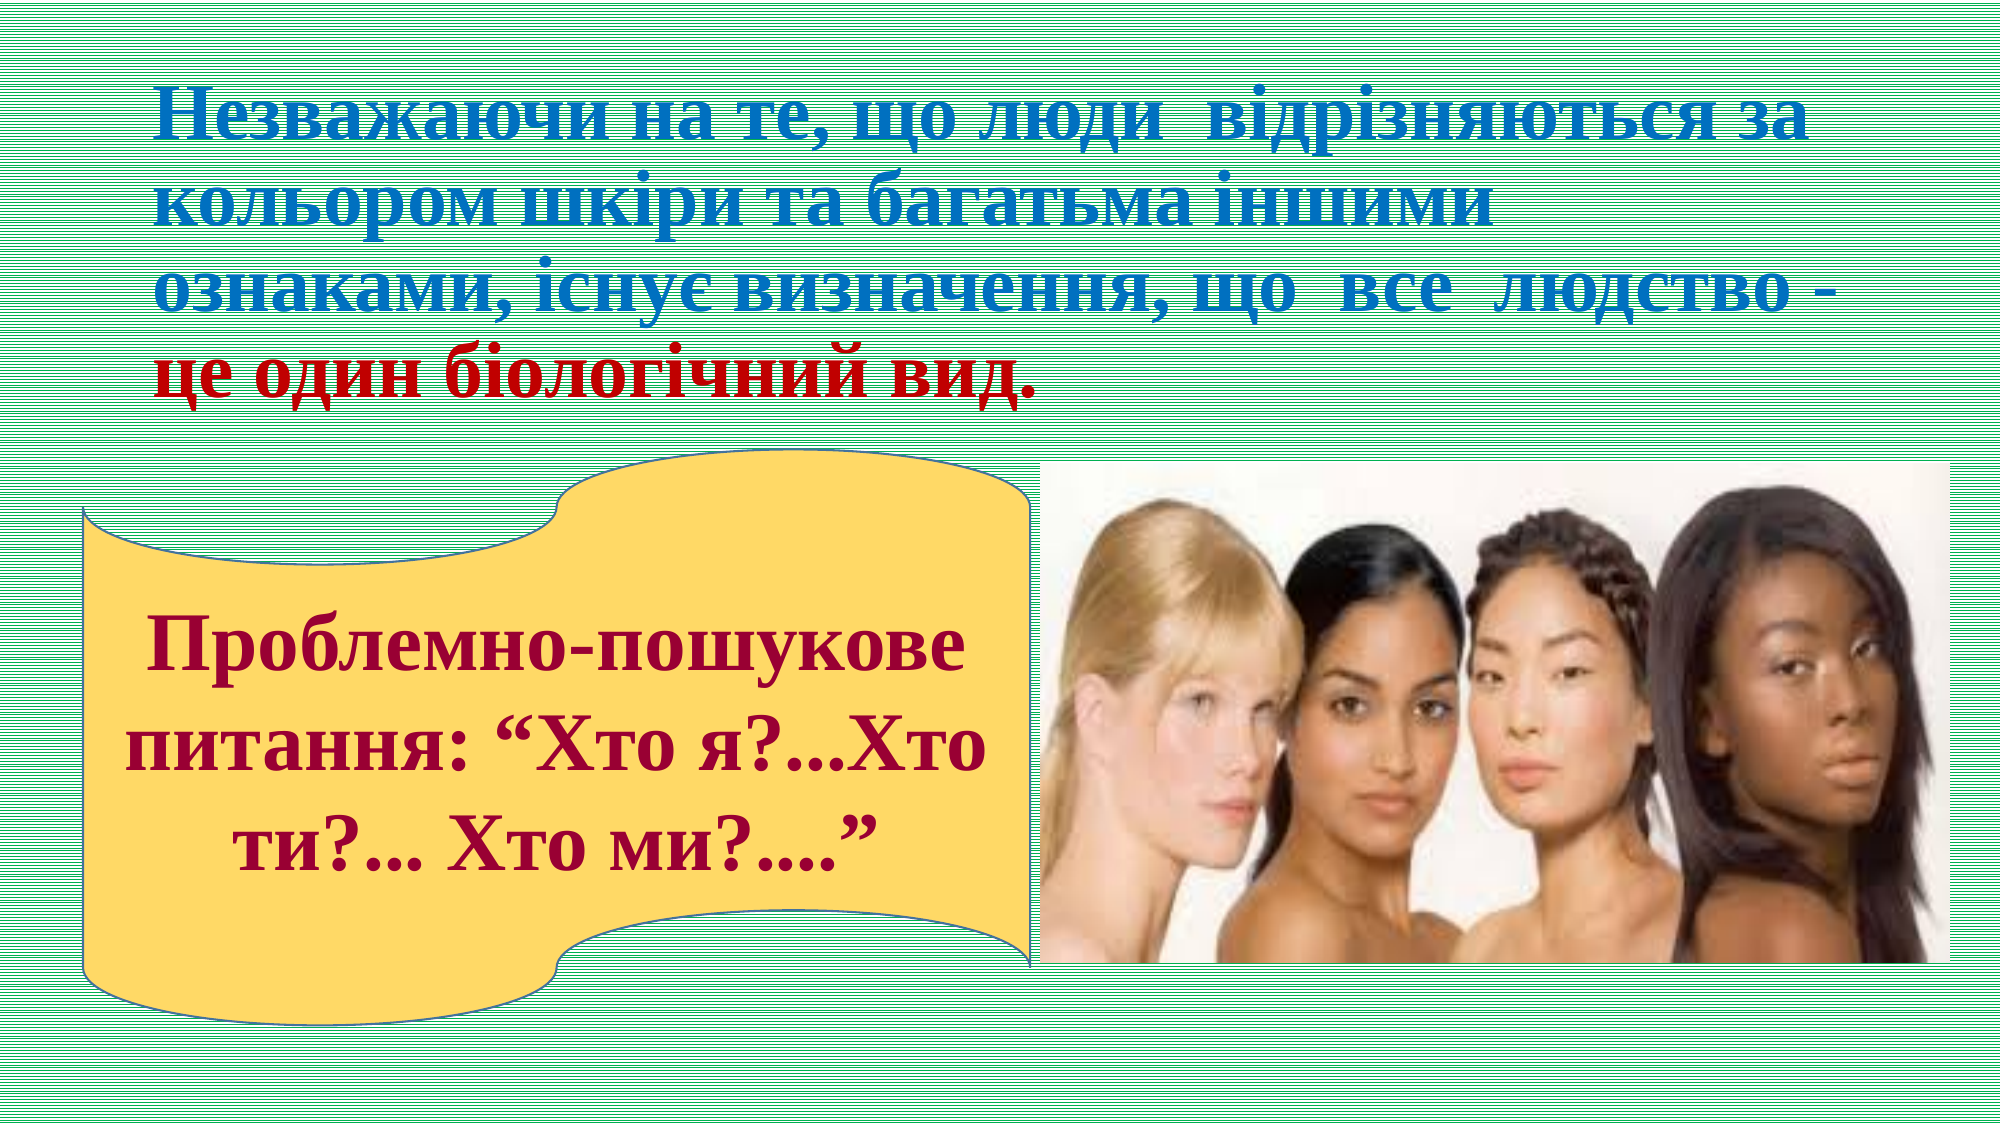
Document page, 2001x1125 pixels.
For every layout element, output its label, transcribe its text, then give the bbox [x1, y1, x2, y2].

title Незважаючи на те, що люди відрізняються за кольором шкіри та багатьма іншими ознаками, існує визначення, що все людство - це один біологічний вид. [137, 59, 1863, 426]
text_box Проблемно-пошукове питання: “Хто я?...Хто ти?... Хто ми?....” [81, 448, 1032, 1027]
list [1040, 463, 1950, 963]
